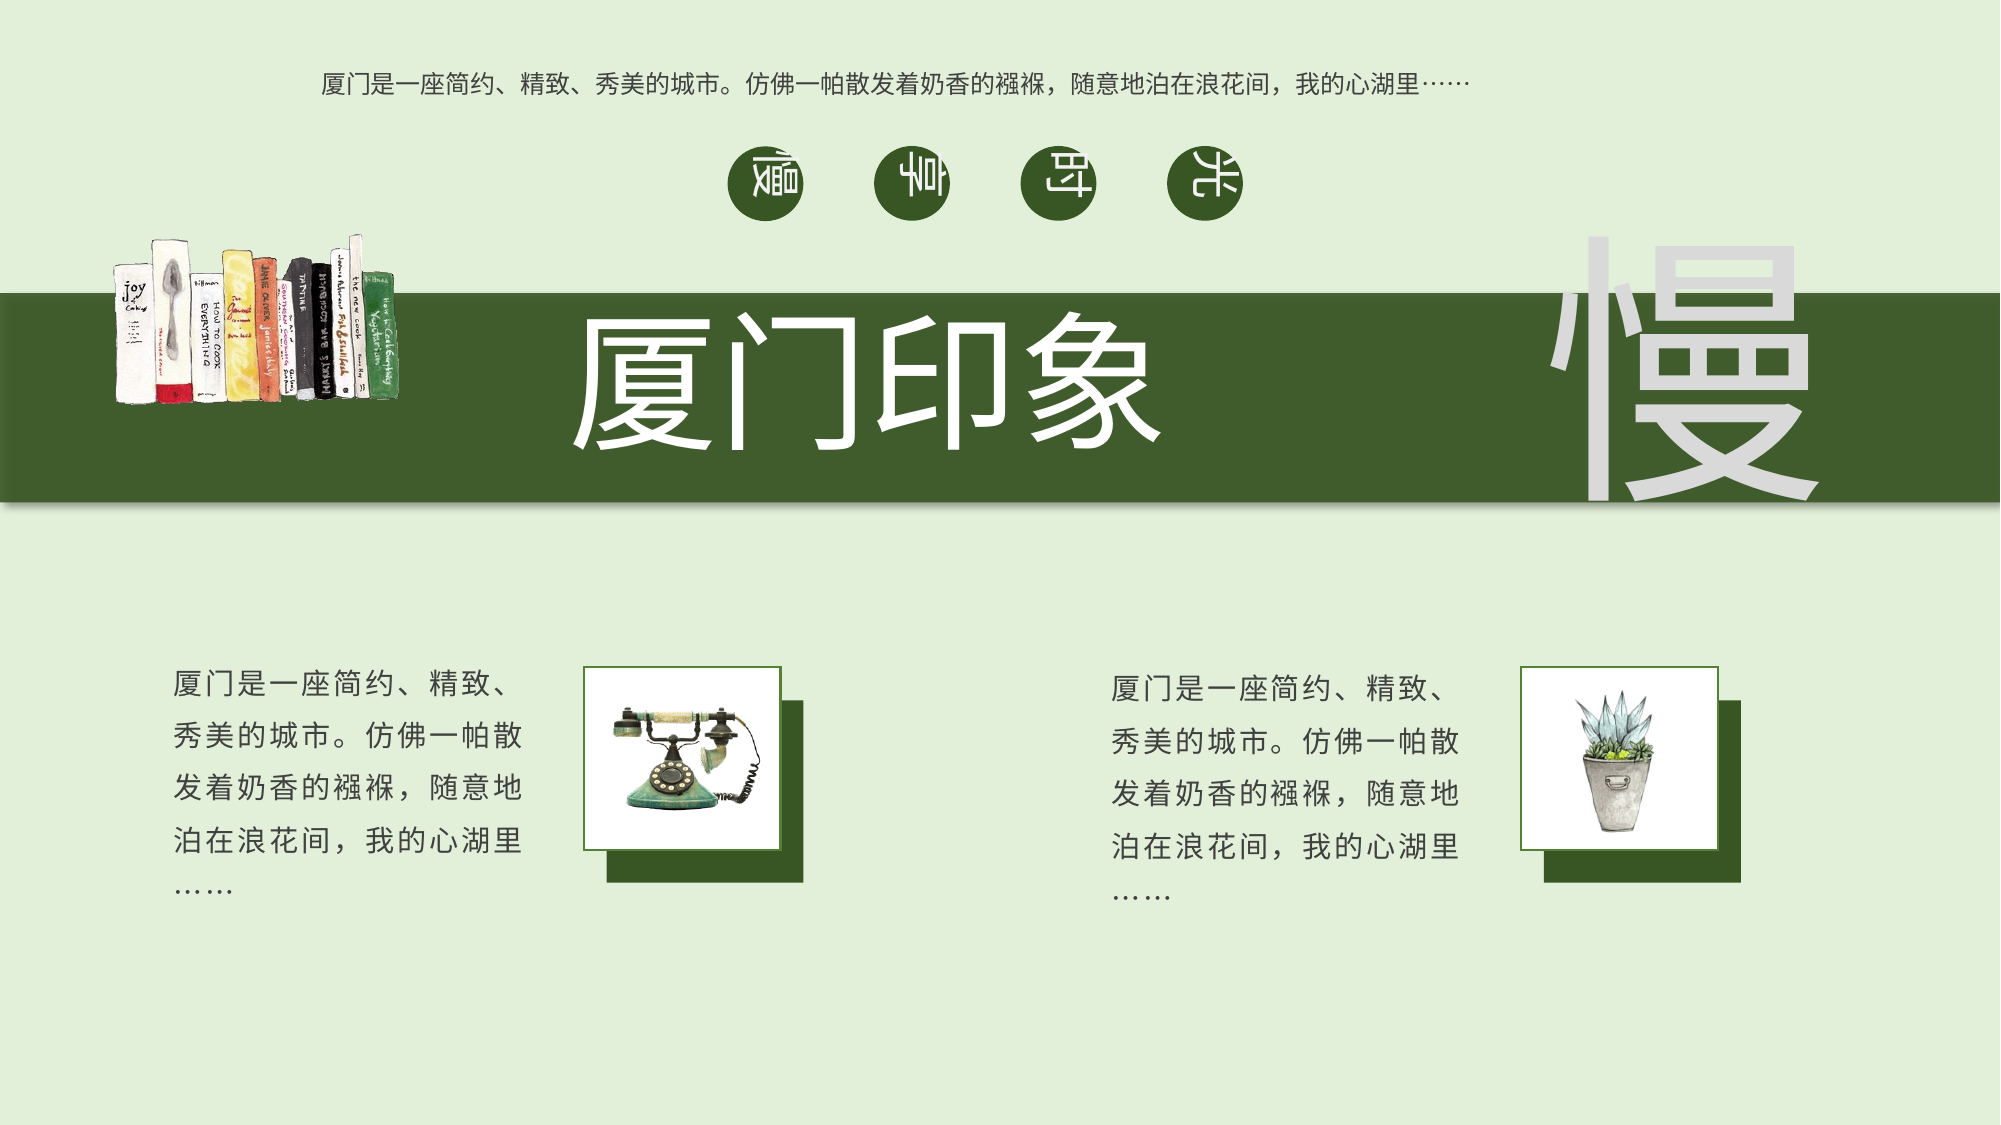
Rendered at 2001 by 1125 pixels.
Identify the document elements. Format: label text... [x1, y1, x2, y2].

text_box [870, 134, 962, 233]
picture [97, 218, 413, 412]
text_box [0, 292, 1526, 503]
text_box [1096, 636, 1741, 991]
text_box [724, 134, 815, 233]
text_box 厦门是一座简约、精致、秀美的城市。仿佛一帕散发着奶香的襁褓，随意地泊在浪花间，我的心湖里…… [306, 30, 1694, 106]
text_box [1163, 134, 1255, 233]
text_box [1017, 134, 1109, 233]
text_box 厦门印象 [553, 281, 1366, 476]
text_box 慢 [1526, 183, 1844, 544]
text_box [159, 639, 804, 972]
text_box [1844, 292, 2000, 503]
